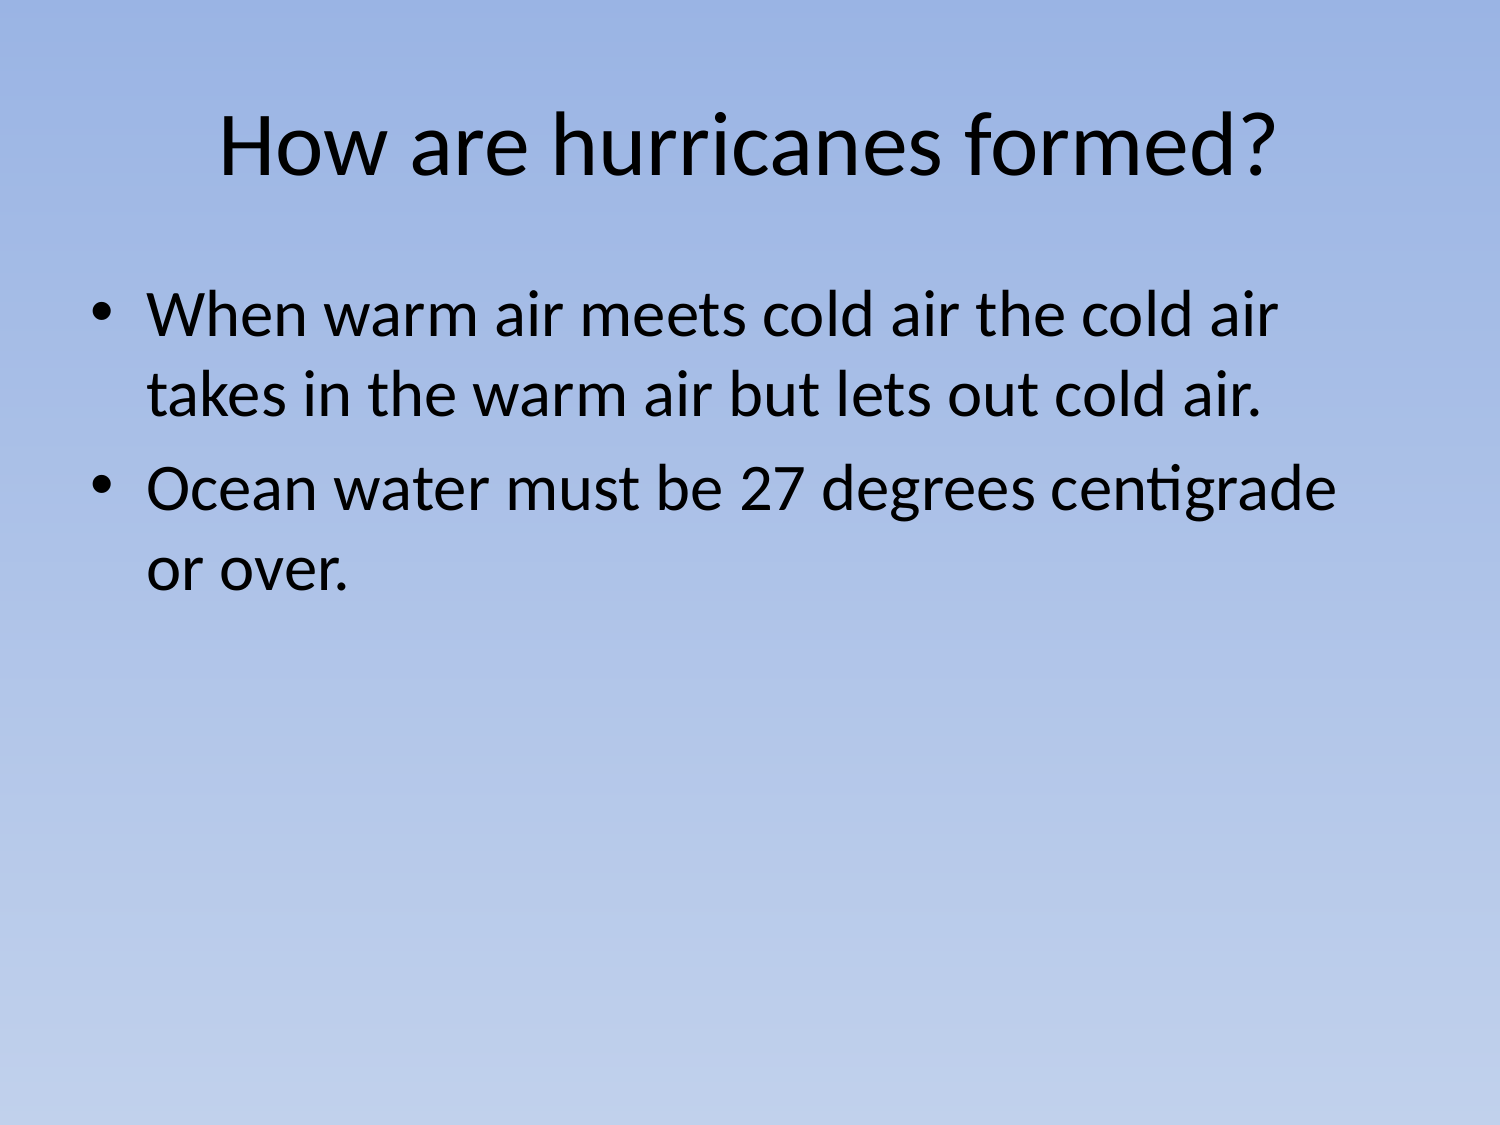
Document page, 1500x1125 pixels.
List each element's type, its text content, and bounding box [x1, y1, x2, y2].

title How are hurricanes formed? [75, 45, 1425, 233]
list When warm air meets cold air the cold air takes in the warm air but lets out cold air. Ocean water must be 27 degrees centigrade or over. [75, 262, 1425, 1005]
